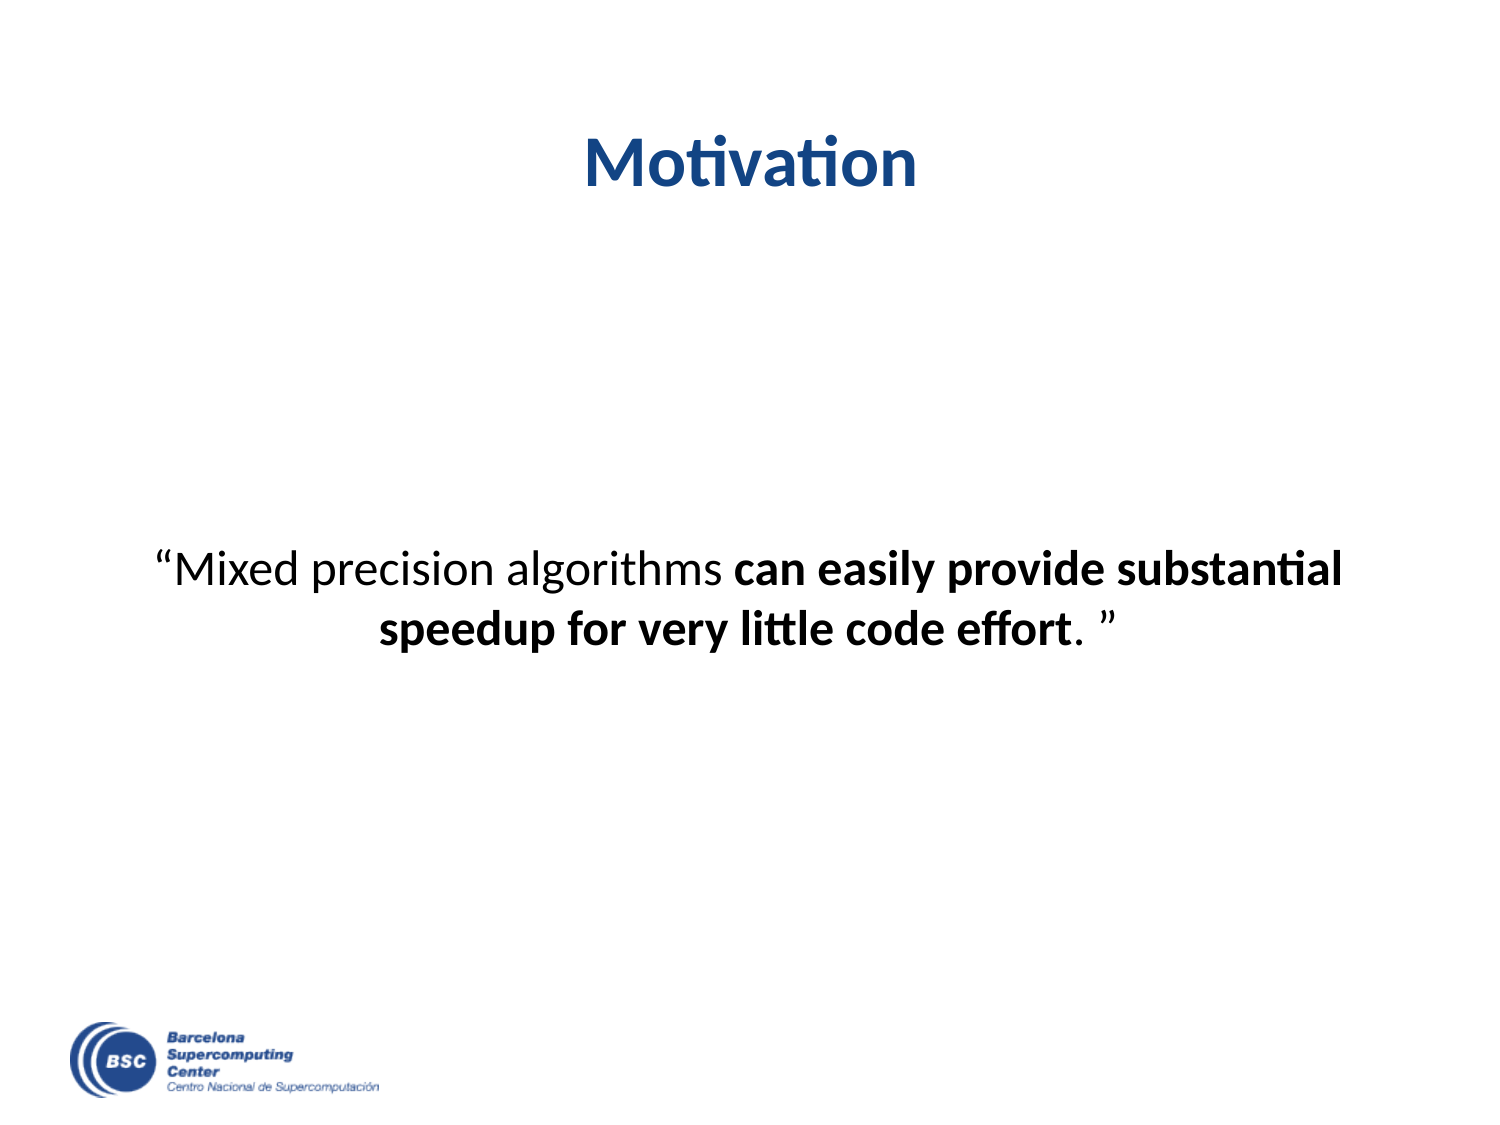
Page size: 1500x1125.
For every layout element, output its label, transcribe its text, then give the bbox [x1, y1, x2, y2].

title Motivation [76, 94, 1427, 199]
list “Mixed precision algorithms can easily provide substantial speedup for very little code effort. ” [76, 199, 1427, 993]
picture [70, 1022, 379, 1098]
